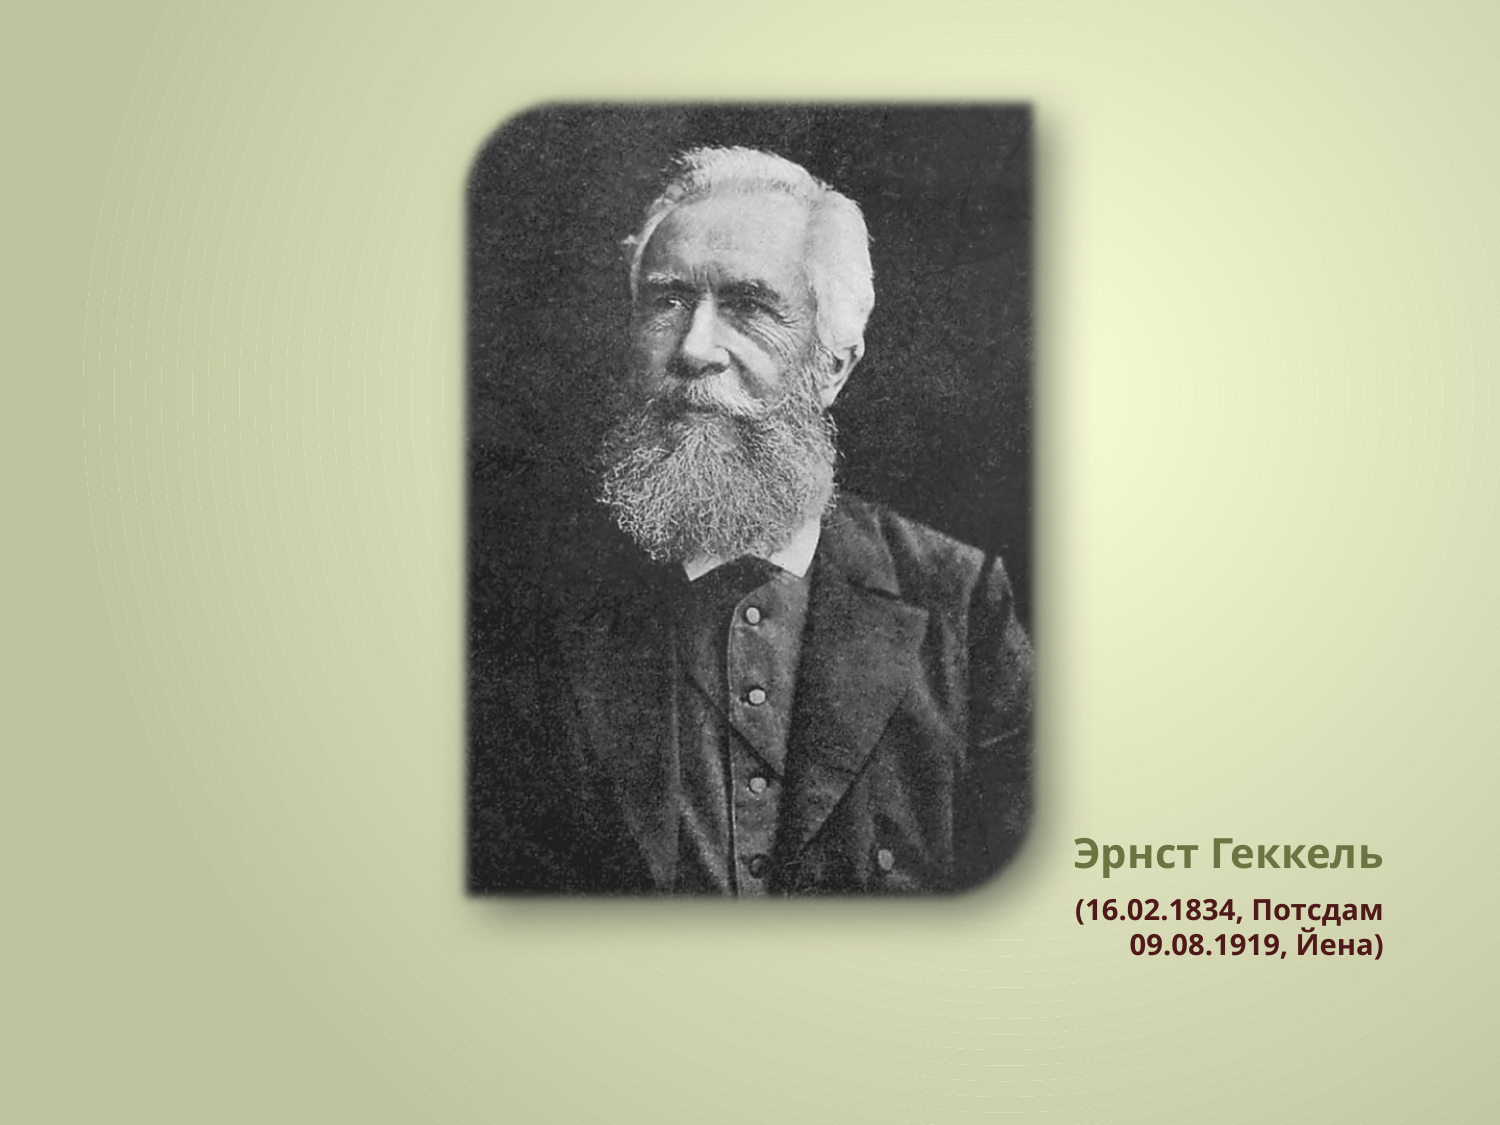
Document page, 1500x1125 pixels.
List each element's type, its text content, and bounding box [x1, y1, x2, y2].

picture [456, 93, 1044, 907]
list (16.02.1834, Потсдам 09.08.1919, Йена) [498, 883, 1399, 1034]
title Эрнст Геккель [1051, 774, 1399, 883]
